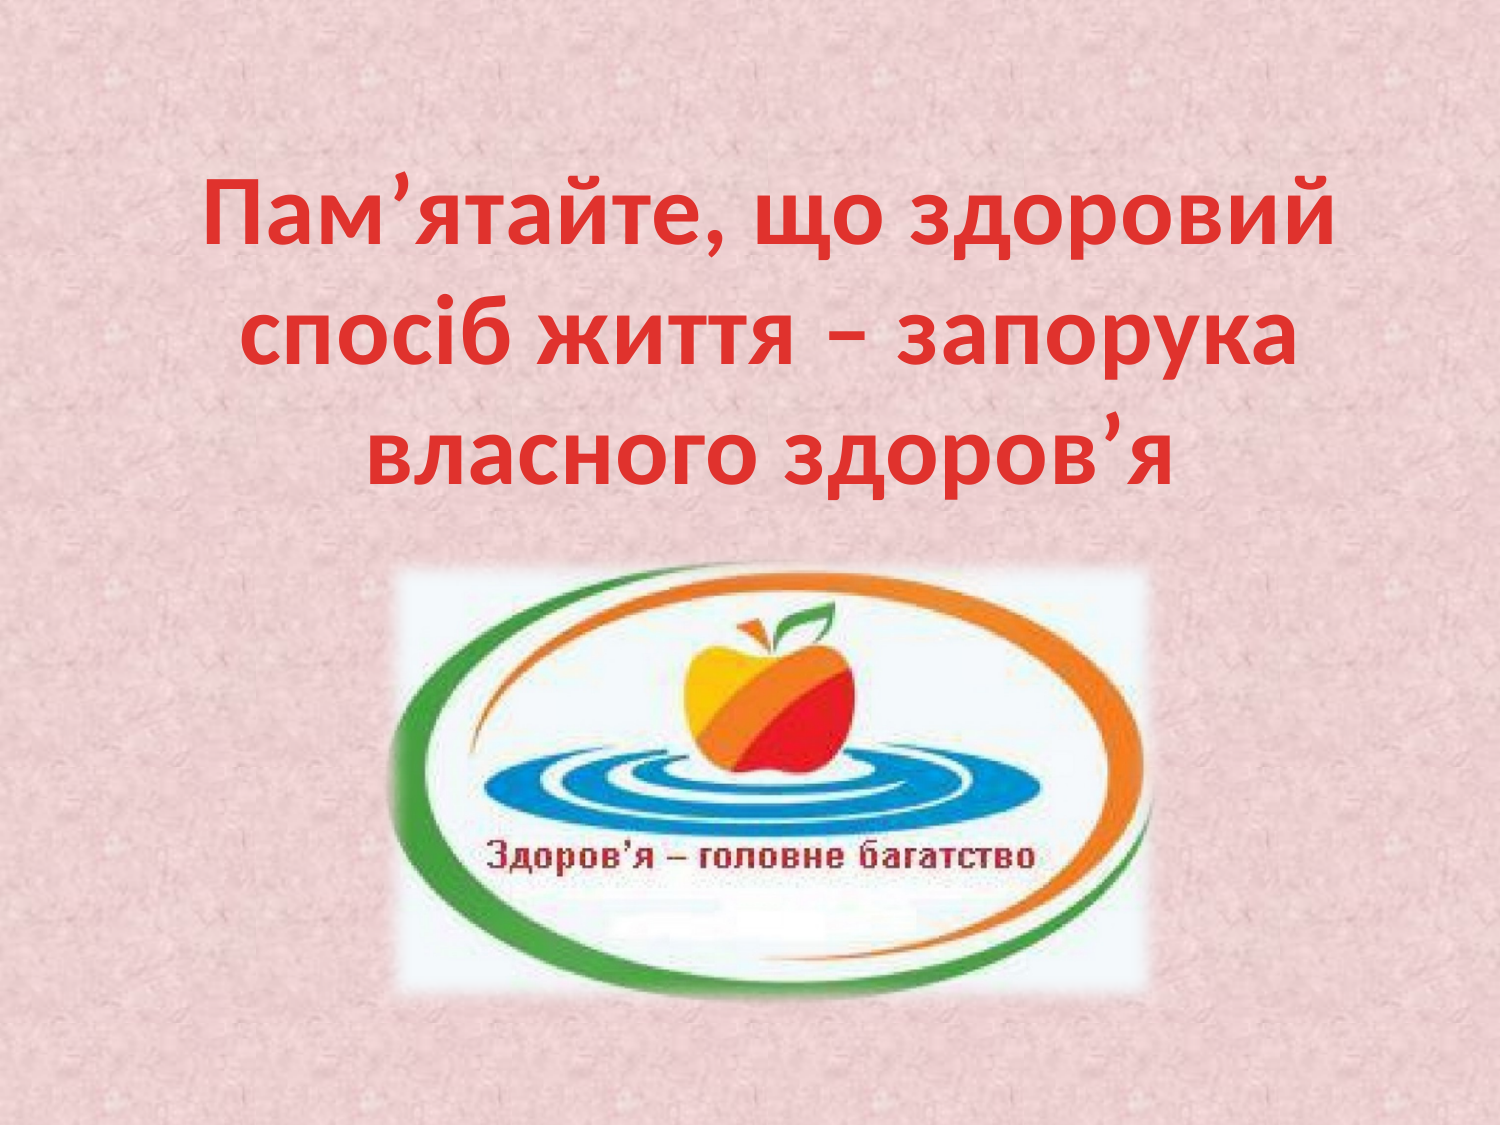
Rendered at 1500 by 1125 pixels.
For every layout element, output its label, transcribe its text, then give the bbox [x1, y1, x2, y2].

text_box Пам’ятайте, що здоровий спосіб життя – запорука власного здоров’я [115, 137, 1427, 513]
picture [377, 550, 1166, 1011]
